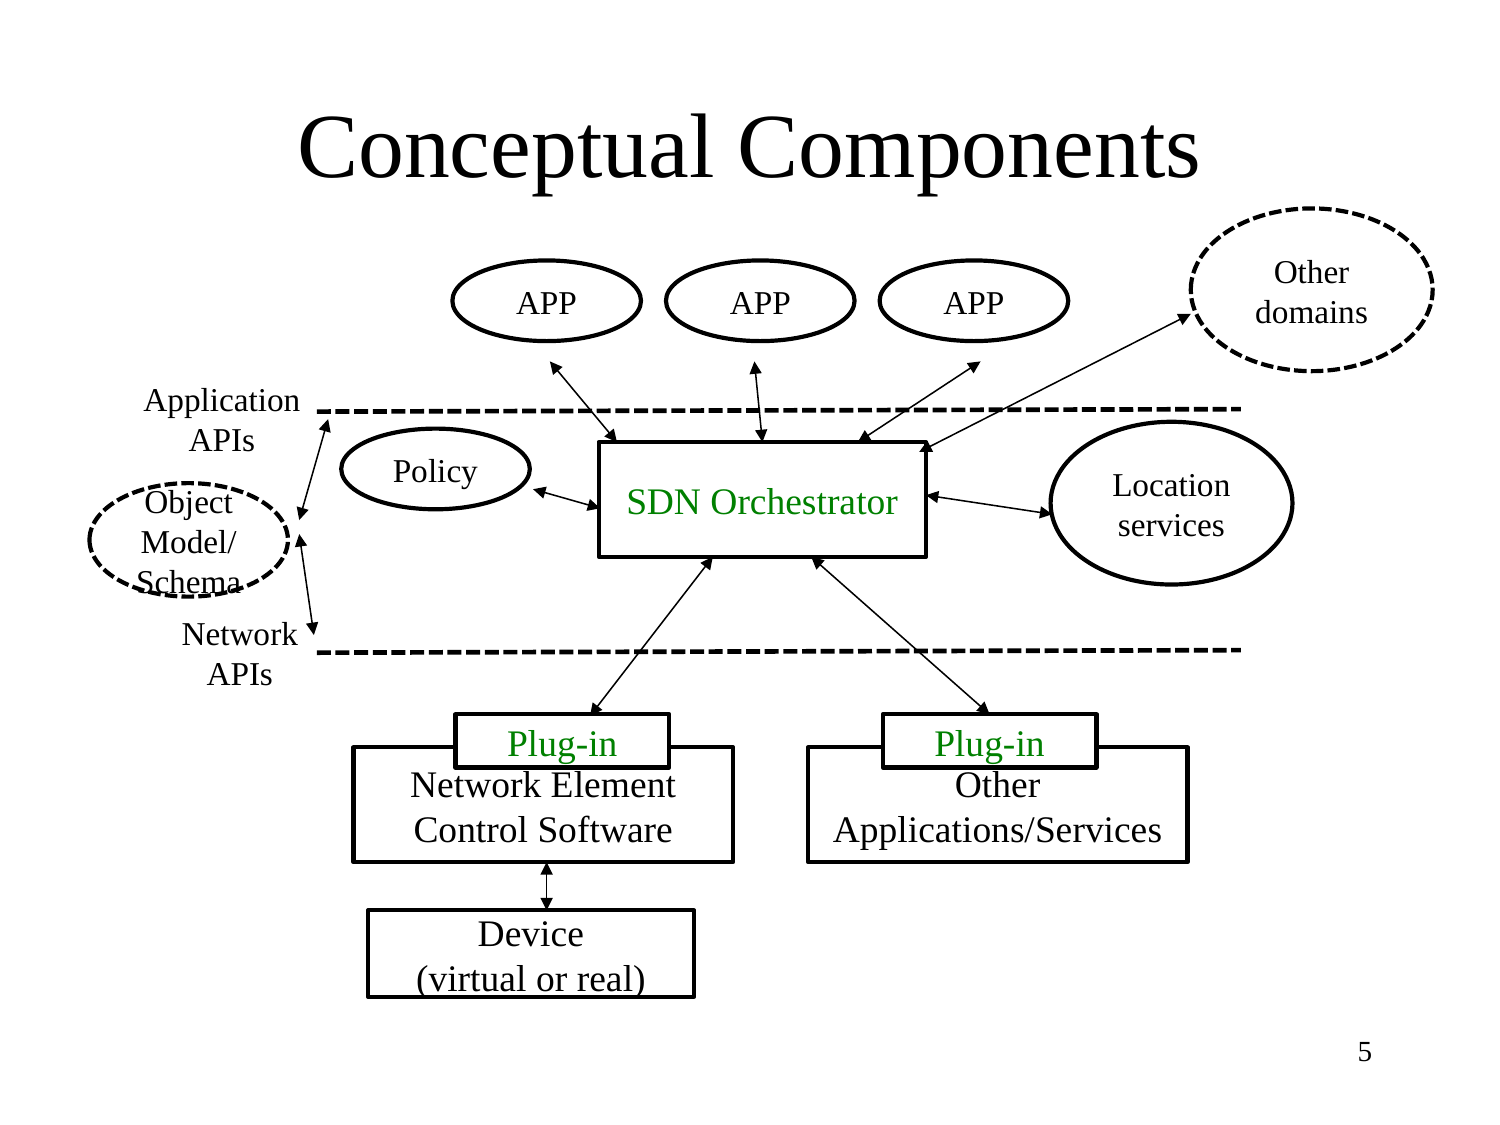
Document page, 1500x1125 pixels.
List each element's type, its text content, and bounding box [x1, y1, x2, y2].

title Conceptual Components [112, 47, 1388, 235]
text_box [298, 418, 329, 521]
text_box Object Model/Schema [87, 496, 121, 584]
text_box Device (virtual or real) [366, 908, 696, 999]
text_box Network Element Control Software [351, 776, 735, 864]
slide_number 5 [1074, 1025, 1388, 1100]
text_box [126, 208, 1433, 768]
text_box Other Applications/Services [806, 776, 1190, 864]
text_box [298, 533, 315, 636]
